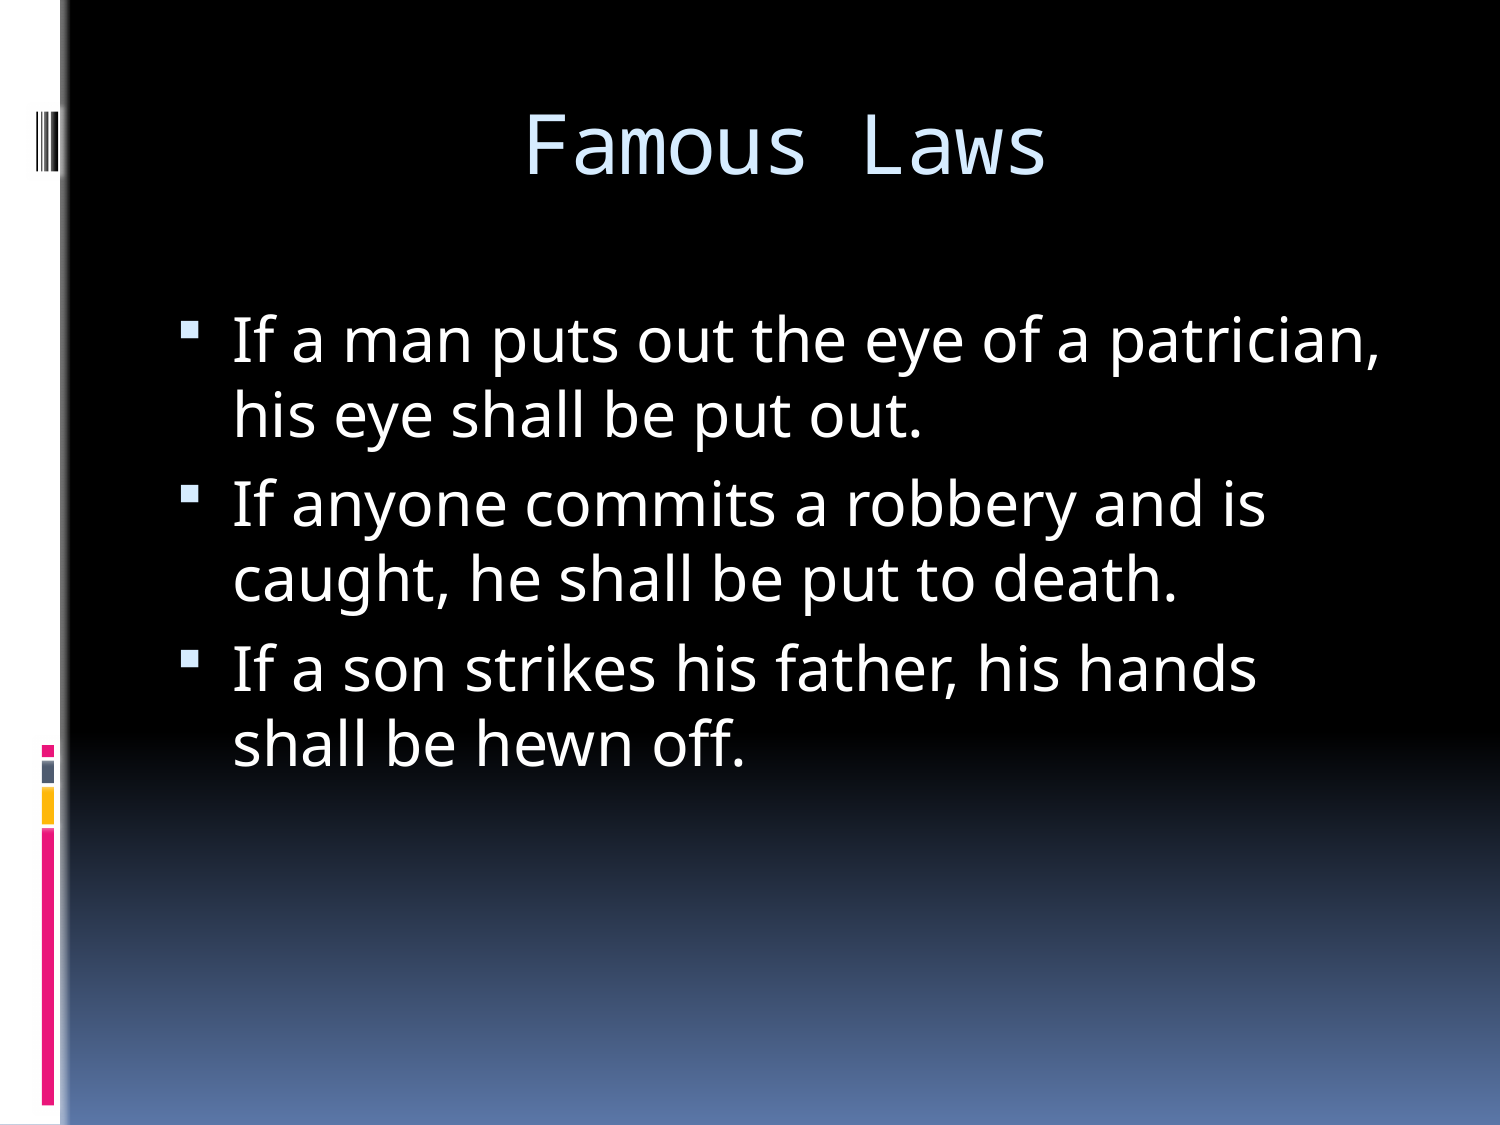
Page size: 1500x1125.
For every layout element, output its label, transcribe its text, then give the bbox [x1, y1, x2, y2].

title Famous Laws [150, 83, 1425, 234]
list If a man puts out the eye of a patrician, his eye shall be put out. If anyone commits a robbery and is caught, he shall be put to death. If a son strikes his father, his hands shall be hewn off. [150, 292, 1425, 1043]
